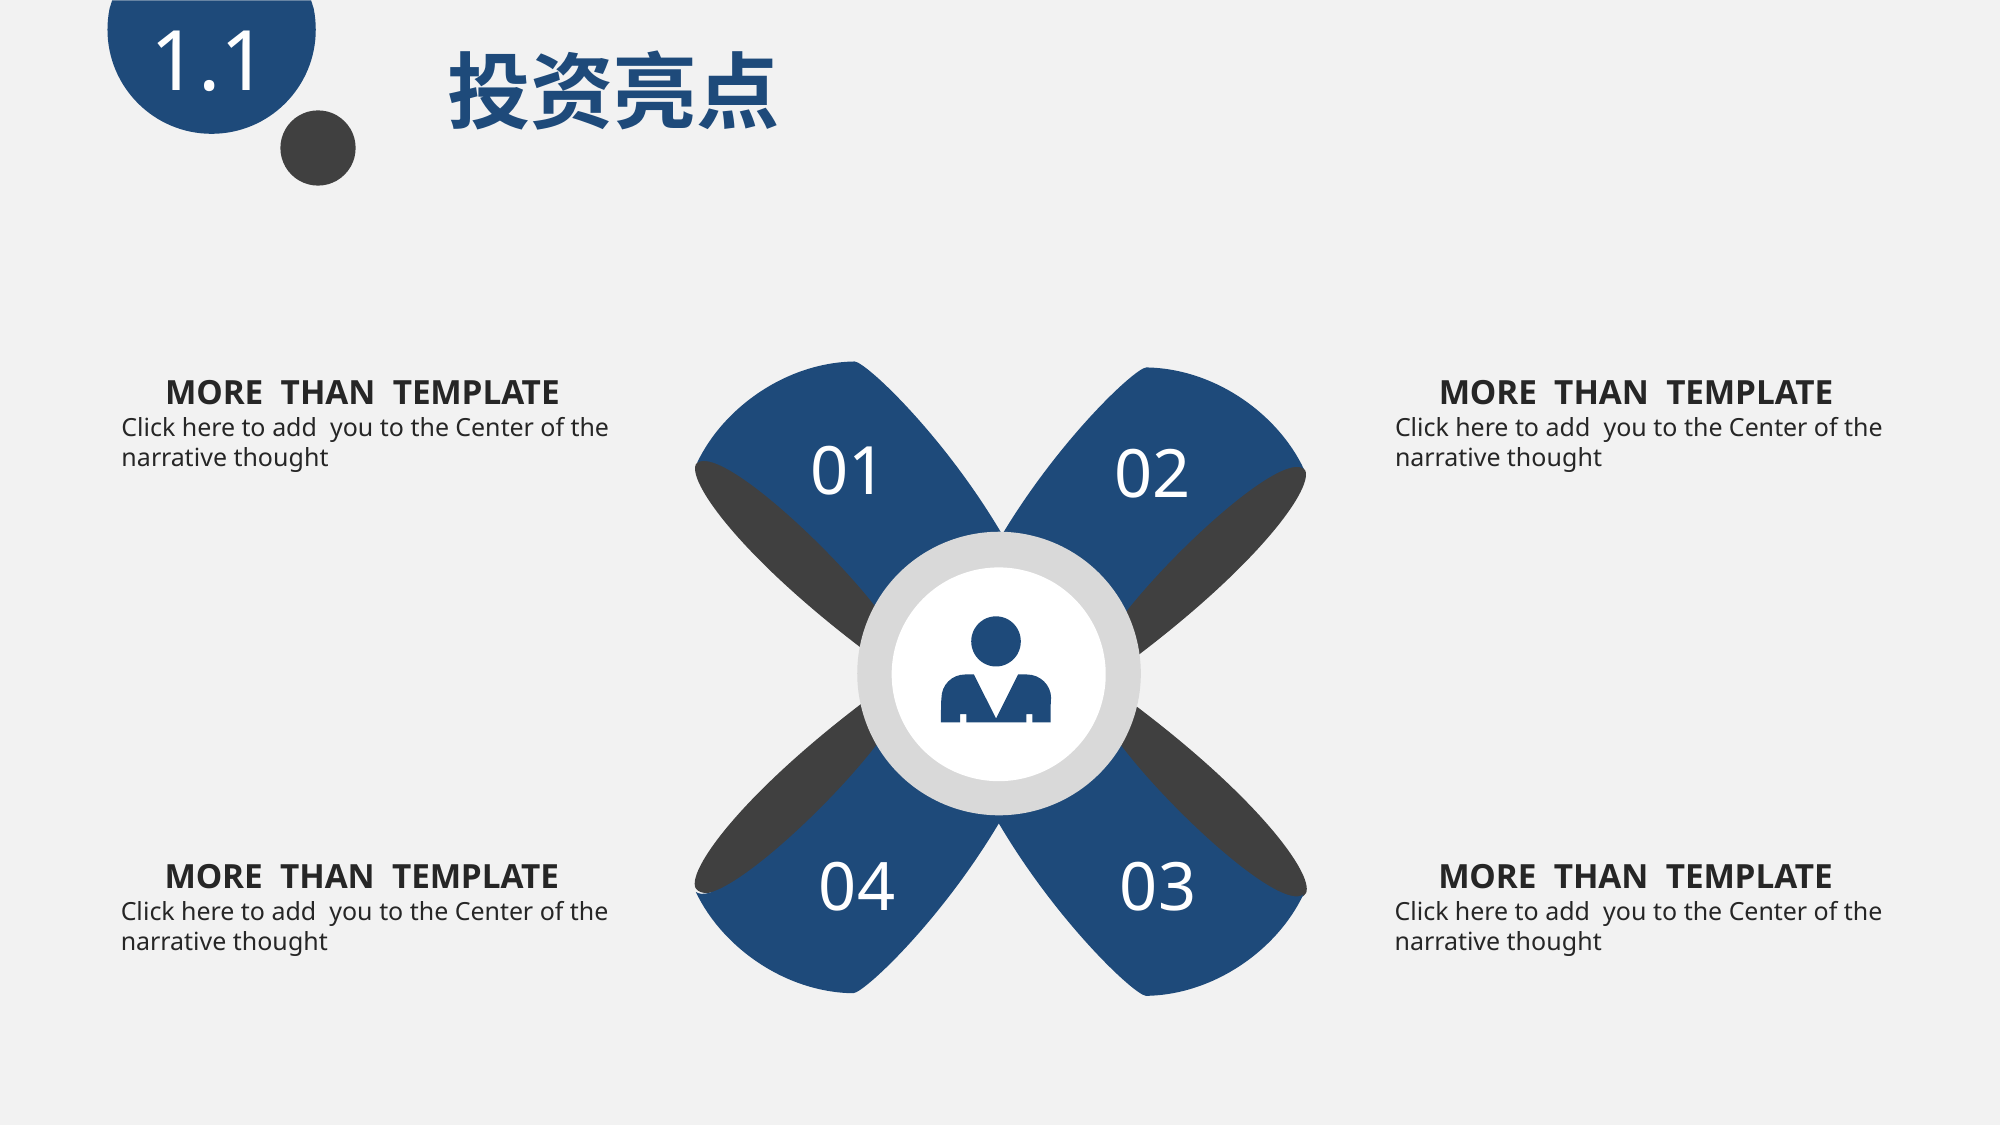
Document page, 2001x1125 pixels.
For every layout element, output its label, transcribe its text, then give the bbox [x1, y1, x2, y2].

text_box [106, 0, 136, 103]
text_box 04 [793, 836, 922, 932]
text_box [940, 616, 1052, 723]
text_box [148, 114, 275, 135]
text_box [694, 463, 872, 647]
text_box [283, 0, 317, 107]
text_box 02 [1088, 423, 1217, 519]
text_box MORE THAN TEMPLATE Click here to add you to the Center of the narrative thought [106, 364, 638, 549]
text_box [999, 746, 1306, 997]
text_box [1128, 468, 1308, 655]
text_box [279, 109, 357, 187]
text_box [890, 566, 1107, 783]
text_box MORE THAN TEMPLATE Click here to add you to the Center of the narrative thought [106, 848, 638, 1033]
text_box [694, 360, 1001, 606]
text_box MORE THAN TEMPLATE Click here to add you to the Center of the narrative thought [1379, 848, 1911, 1033]
text_box [856, 530, 1142, 817]
text_box [693, 745, 1004, 995]
text_box 01 [784, 420, 913, 515]
text_box 03 [1094, 836, 1223, 932]
text_box 1.1 [136, 0, 283, 114]
text_box [693, 704, 874, 892]
text_box MORE THAN TEMPLATE Click here to add you to the Center of the narrative thought [1380, 364, 1912, 549]
text_box [1123, 706, 1308, 897]
text_box 投资亮点 [432, 32, 796, 147]
text_box [1003, 366, 1307, 611]
